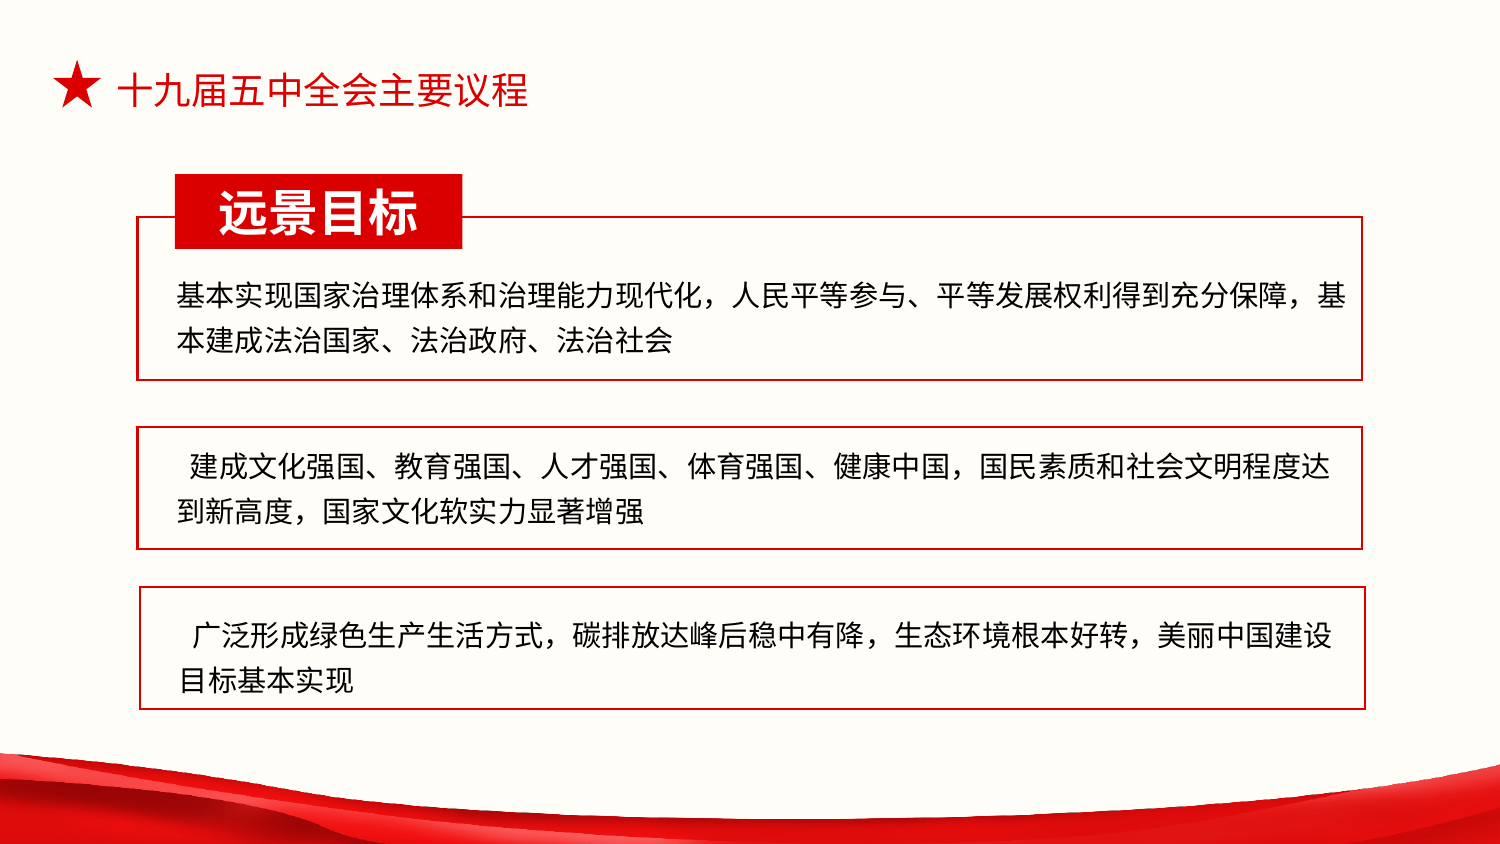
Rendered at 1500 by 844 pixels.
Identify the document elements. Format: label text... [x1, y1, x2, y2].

picture [0, 746, 1500, 844]
text_box [139, 586, 1366, 710]
text_box [136, 216, 1363, 381]
text_box 远景目标 [174, 174, 463, 249]
text_box [136, 426, 1363, 550]
